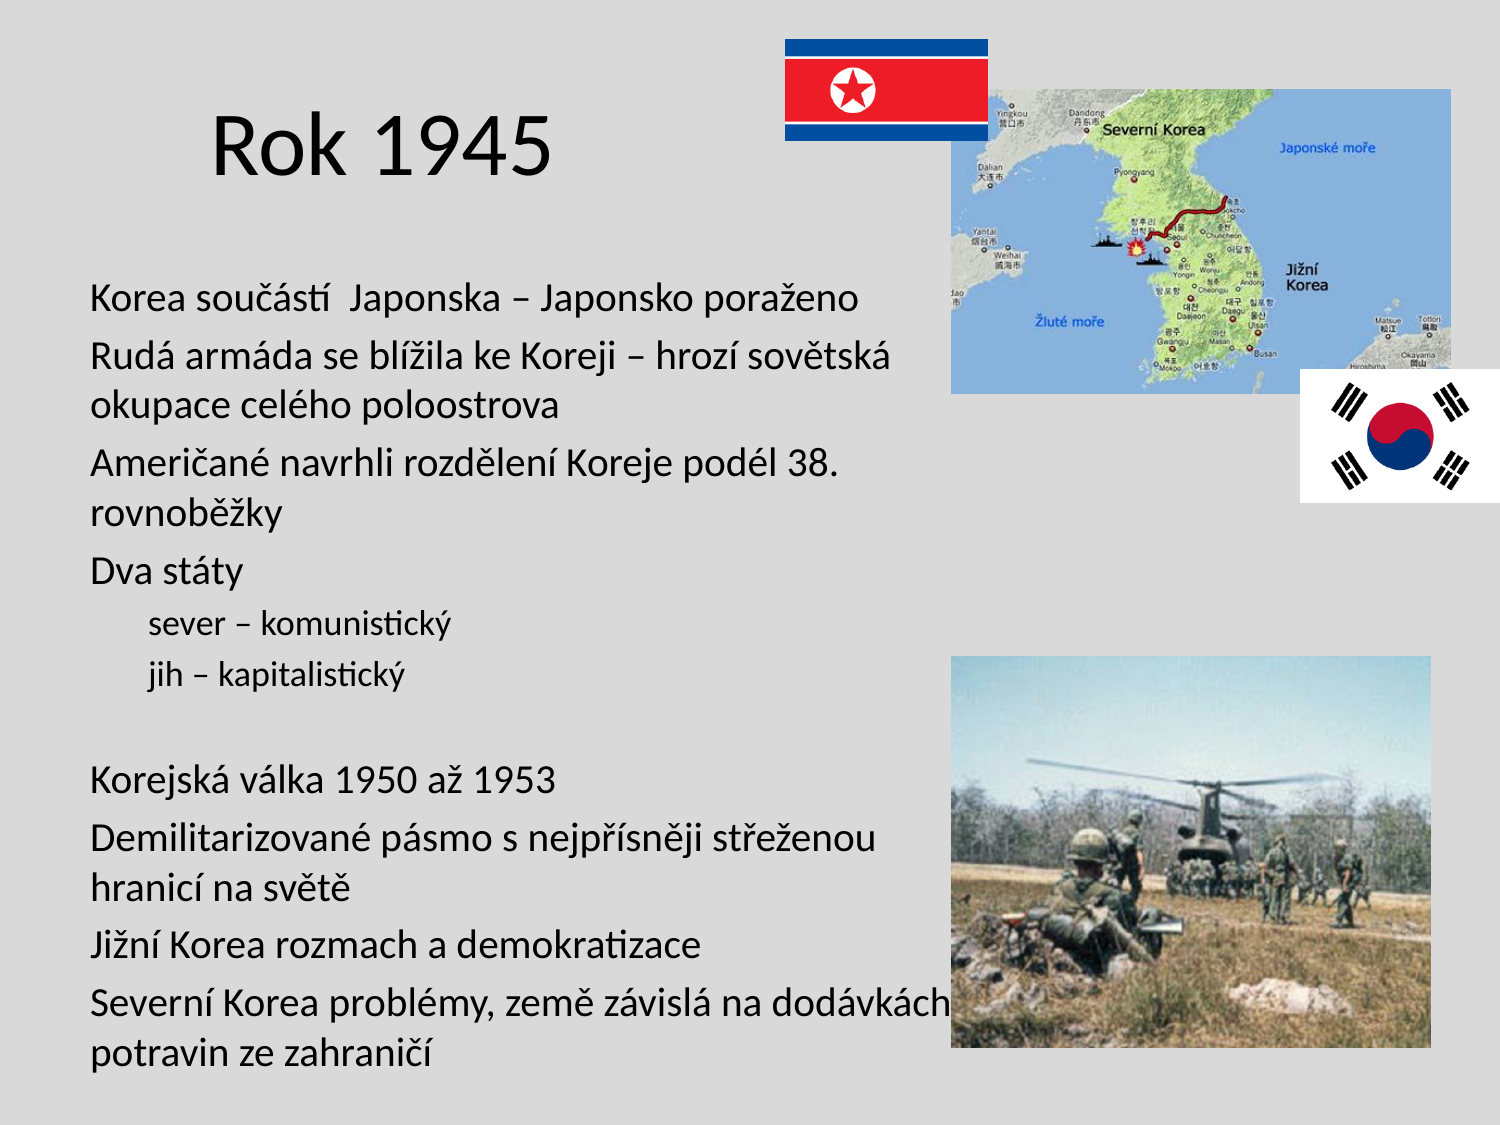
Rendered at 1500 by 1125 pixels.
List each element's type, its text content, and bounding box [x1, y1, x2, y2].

picture [785, 39, 1500, 503]
title Rok 1945 [75, 45, 691, 233]
picture [950, 656, 1432, 1049]
list Korea součástí Japonska – Japonsko poraženo Rudá armáda se blížila ke Koreji – hrozí sovětská okupace celého poloostrova Američané navrhli rozdělení Koreje podél 38. rovnoběžky Dva státy sever – komunistický jih – kapitalistický Korejská válka 1950 až 1953 Demilitarizované pásmo s nejpřísněji střeženou hranicí na světě Jižní Korea rozmach a demokratizace Severní Korea problémy, země závislá na dodávkách potravin ze zahraničí [75, 262, 975, 1094]
